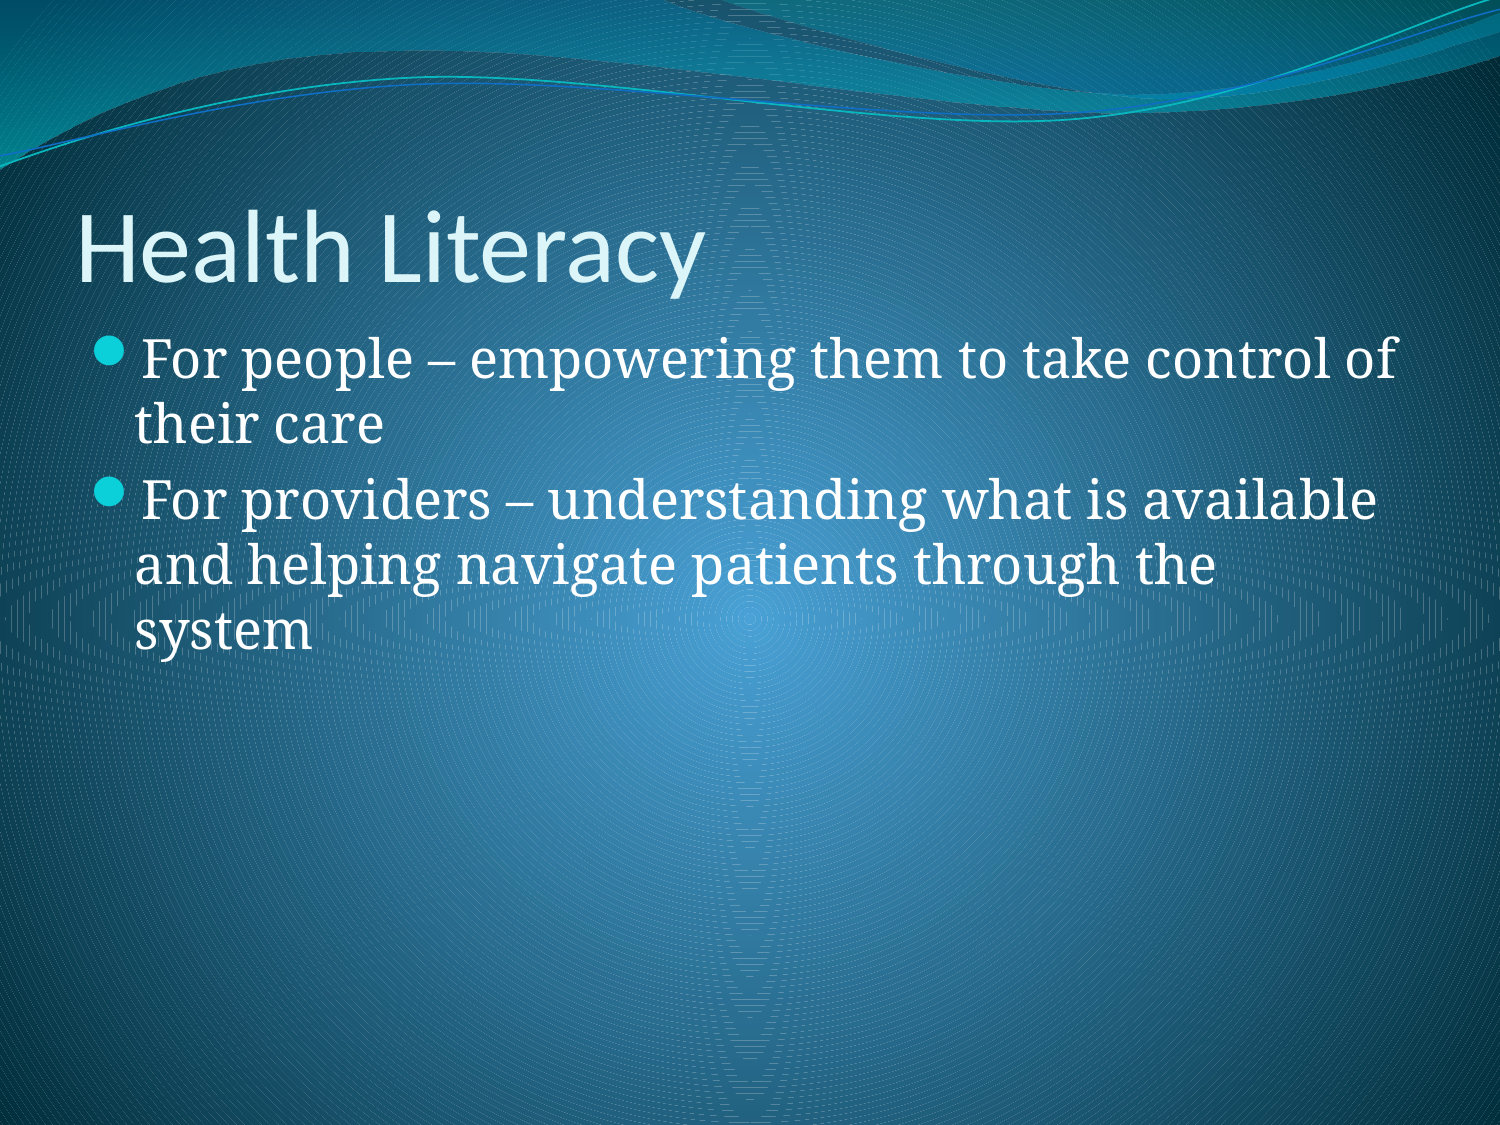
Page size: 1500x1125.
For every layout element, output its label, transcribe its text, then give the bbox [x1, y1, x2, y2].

title Health Literacy [75, 115, 1425, 303]
list For people – empowering them to take control of their care For providers – understanding what is available and helping navigate patients through the system [75, 317, 1425, 1038]
